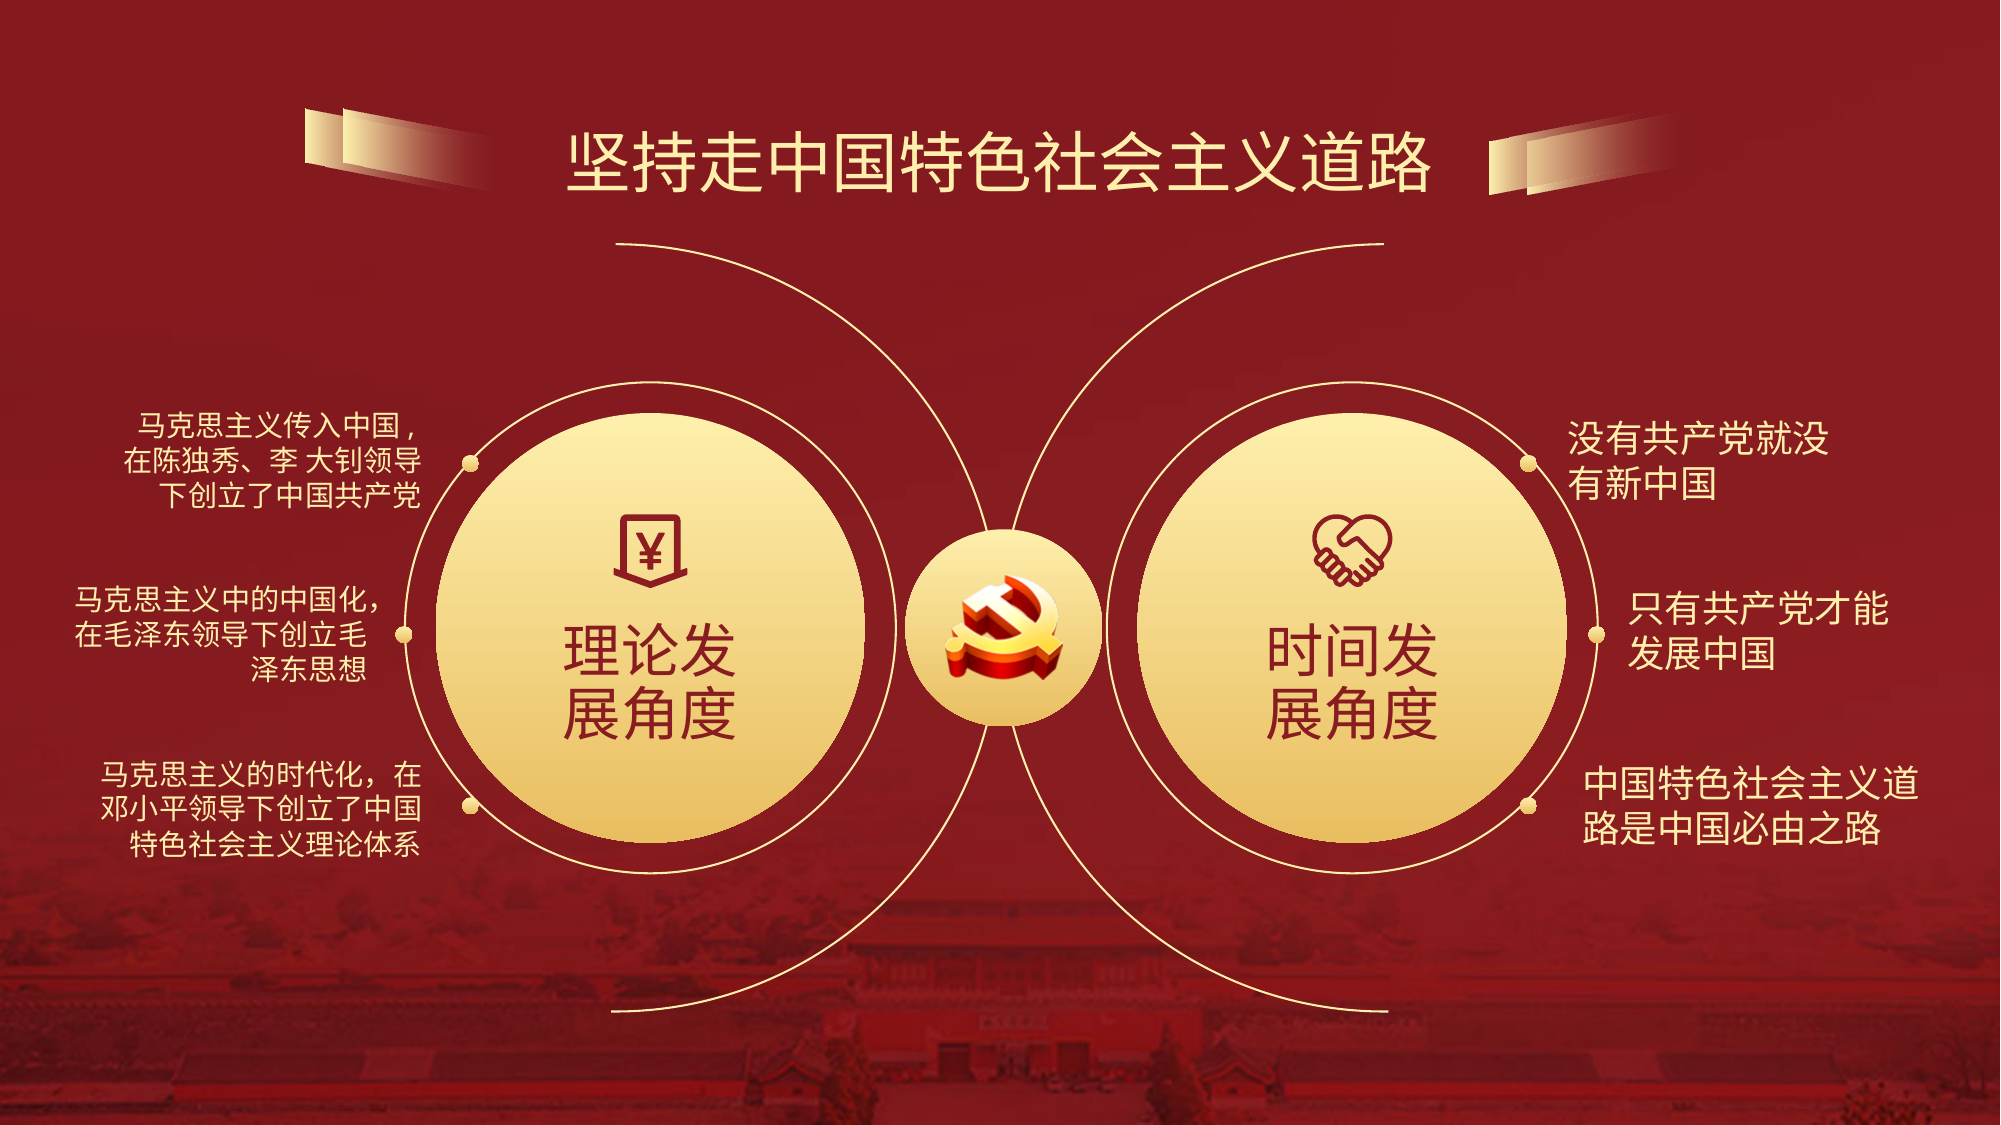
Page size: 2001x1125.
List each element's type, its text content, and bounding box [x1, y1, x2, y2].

text_box [611, 243, 988, 1013]
text_box [1519, 453, 1538, 473]
text_box 时间发展角度 [1223, 614, 1481, 756]
text_box 坚持走中国特色社会主义道路 [372, 113, 1626, 209]
text_box 马克思主义传入中国,在陈独秀、李 大钊领导下创立了中国共产党 [102, 399, 438, 520]
text_box 马克思主义的时代化，在邓小平领导下创立了中国特色社会主义理论体系 [62, 748, 438, 869]
text_box 只有共产党才能发展中国 [1612, 577, 1924, 682]
text_box [1012, 243, 1389, 1013]
text_box 马克思主义中的中国化，在毛泽东领导下创立毛泽东思想 [48, 573, 383, 694]
text_box [904, 528, 1104, 728]
text_box [613, 514, 688, 588]
text_box [1587, 625, 1607, 645]
text_box [461, 453, 481, 473]
text_box [1105, 381, 1599, 875]
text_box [1489, 108, 1695, 195]
text_box [1519, 796, 1538, 816]
text_box 没有共产党就没有新中国 [1552, 407, 1864, 513]
text_box [403, 381, 897, 875]
picture [0, 0, 2000, 1125]
text_box 理论发展角度 [521, 614, 779, 756]
text_box [1312, 514, 1393, 588]
text_box 中国特色社会主义道路是中国必由之路 [1567, 752, 1939, 858]
text_box [461, 796, 481, 816]
text_box [394, 625, 414, 645]
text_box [305, 108, 511, 195]
